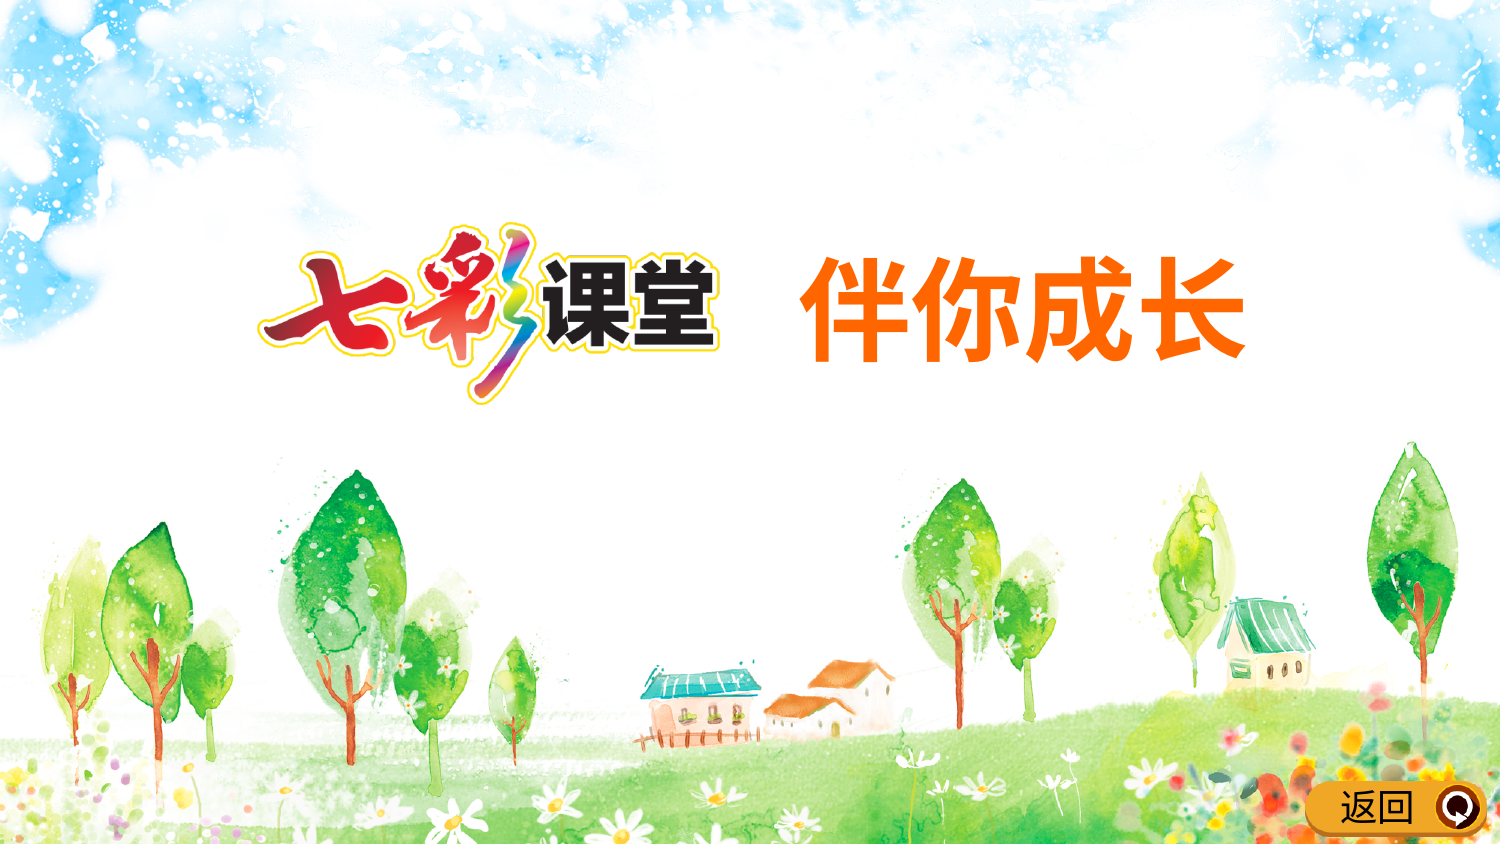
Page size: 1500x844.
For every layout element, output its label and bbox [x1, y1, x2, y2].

picture [0, 0, 1500, 844]
text_box [253, 220, 1316, 407]
